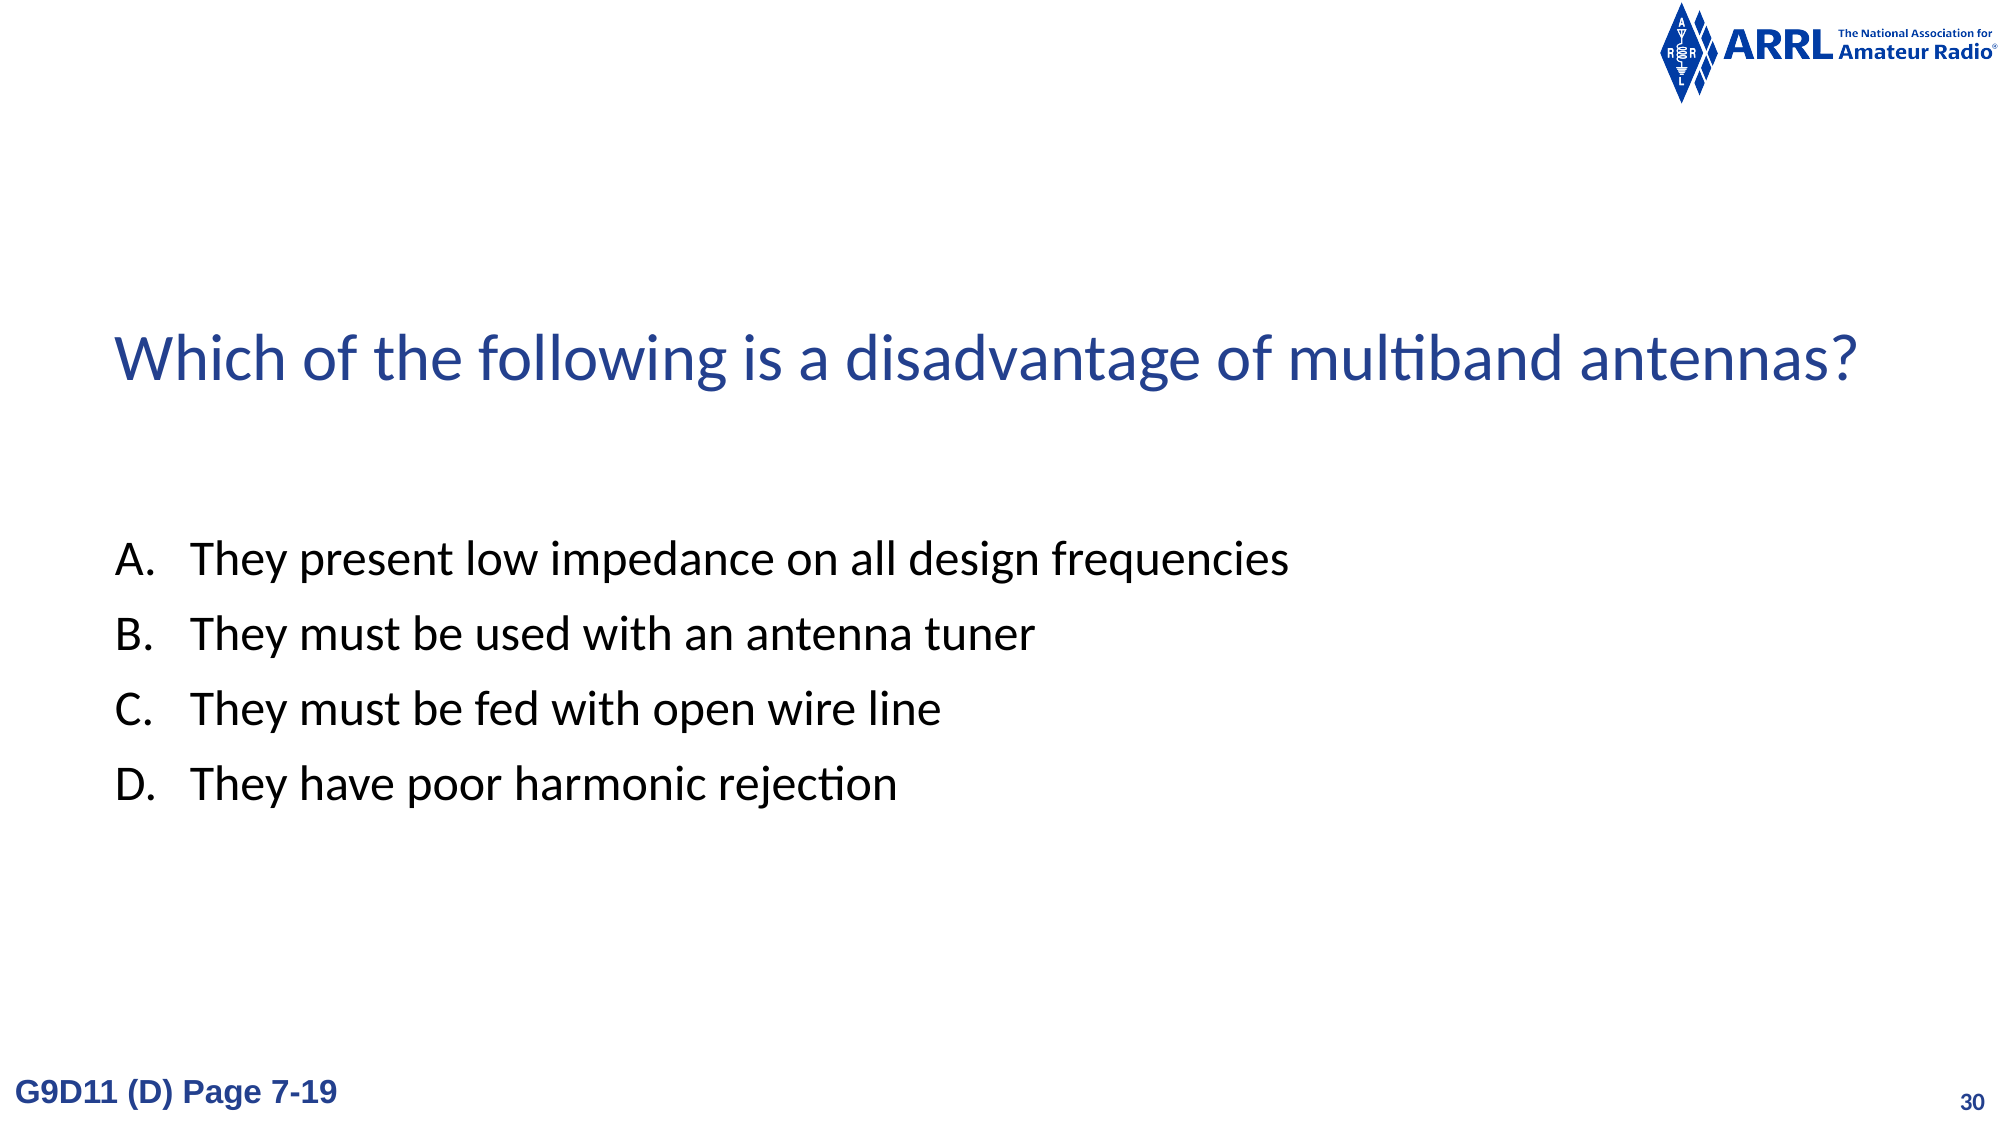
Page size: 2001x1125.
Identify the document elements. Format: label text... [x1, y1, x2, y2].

text_box G9D11 (D) Page 7-19 [0, 1062, 1313, 1118]
list They present low impedance on all design frequencies They must be used with an antenna tuner They must be fed with open wire line They have poor harmonic rejection [99, 525, 1900, 1005]
picture [1658, 0, 1999, 106]
title Which of the following is a disadvantage of multiband antennas? [99, 249, 1900, 468]
text_box 30 [1875, 1077, 2000, 1123]
